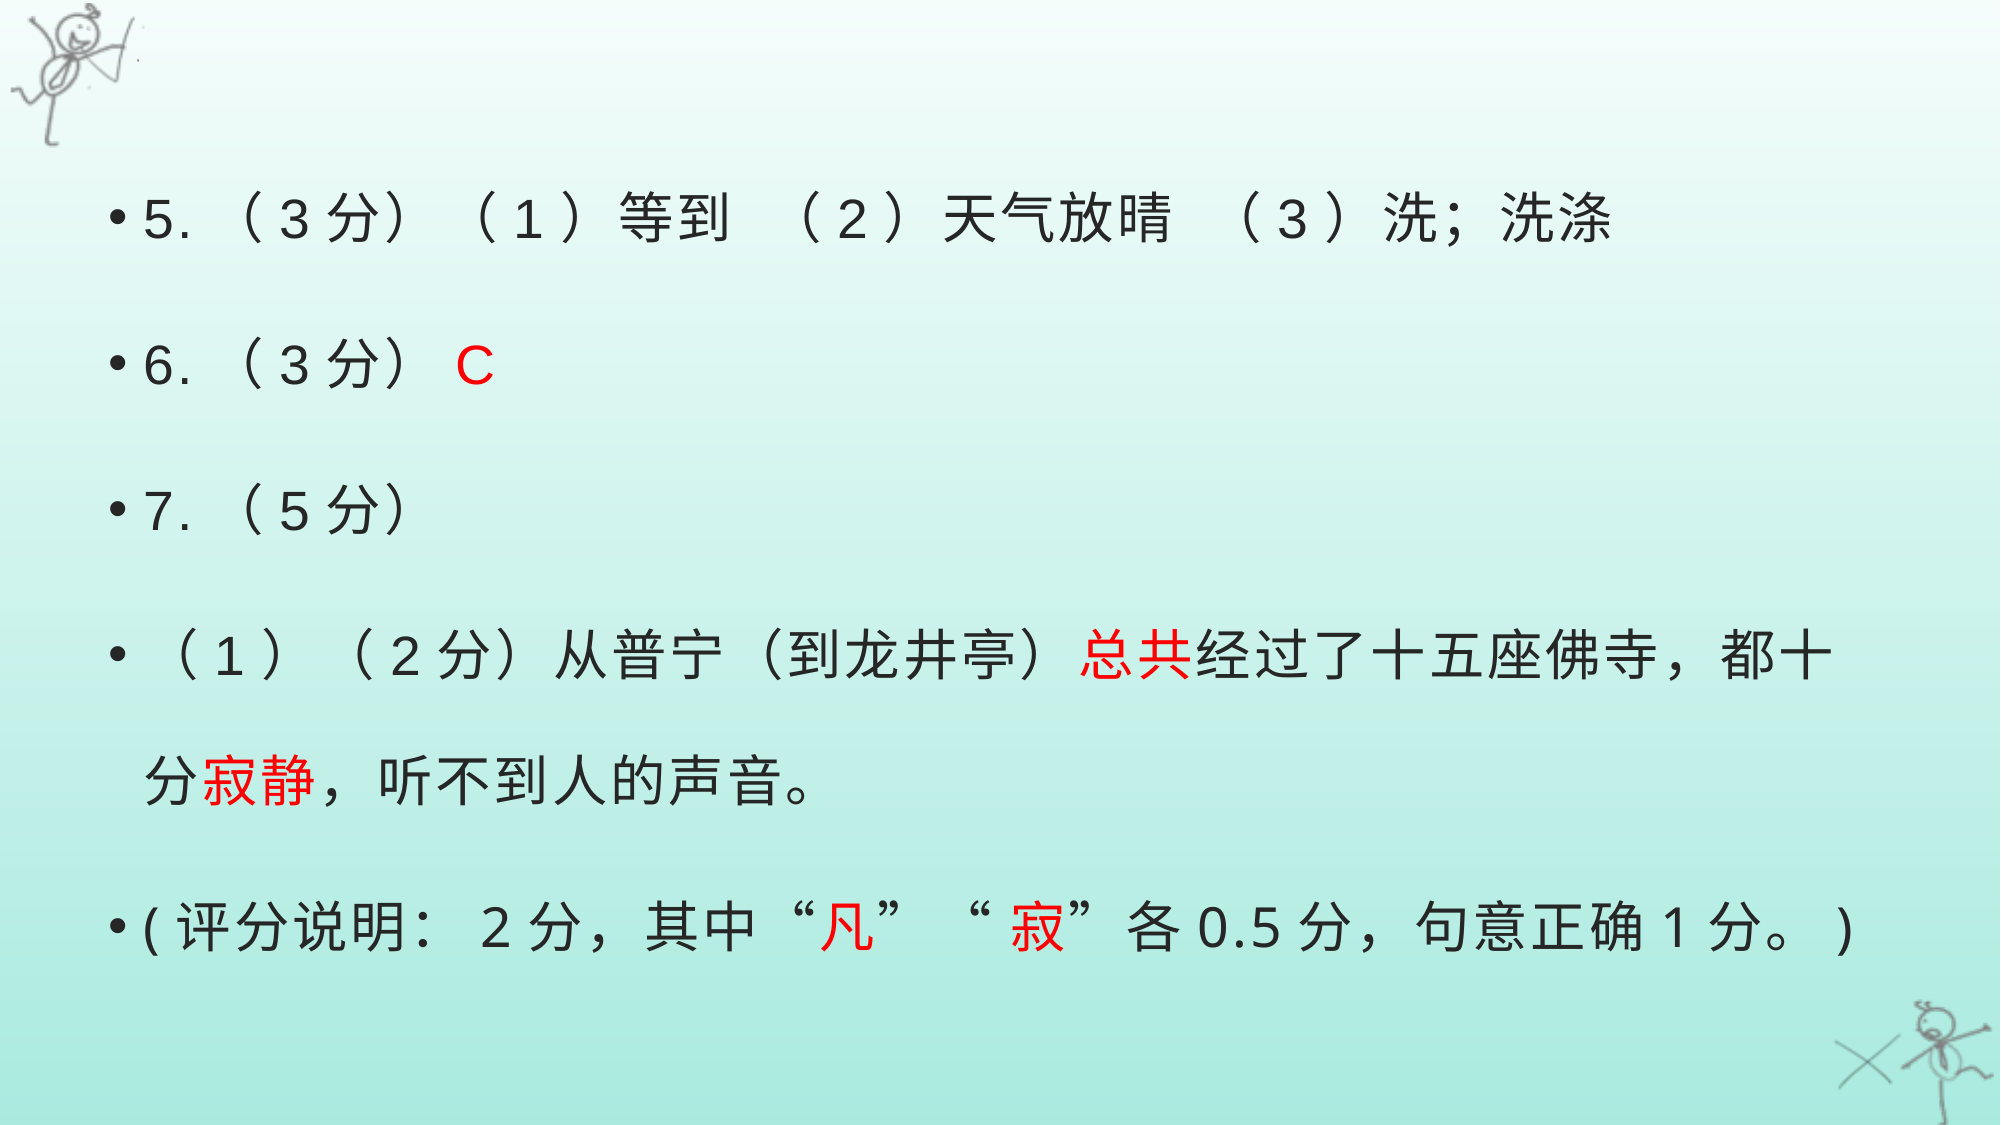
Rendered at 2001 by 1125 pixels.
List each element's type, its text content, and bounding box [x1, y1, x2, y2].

list 5.（3分）（1）等到 （2）天气放晴 （3）洗；洗涤 6.（3分）C 7.（5分） （1）（2分）从普宁（到龙井亭）总共经过了十五座佛寺，都十分寂静，听不到人的声音。 (评分说明：2分，其中“凡”“ 寂”各0.5分，句意正确1分。) [93, 115, 1891, 1093]
picture [10, 3, 1994, 1125]
